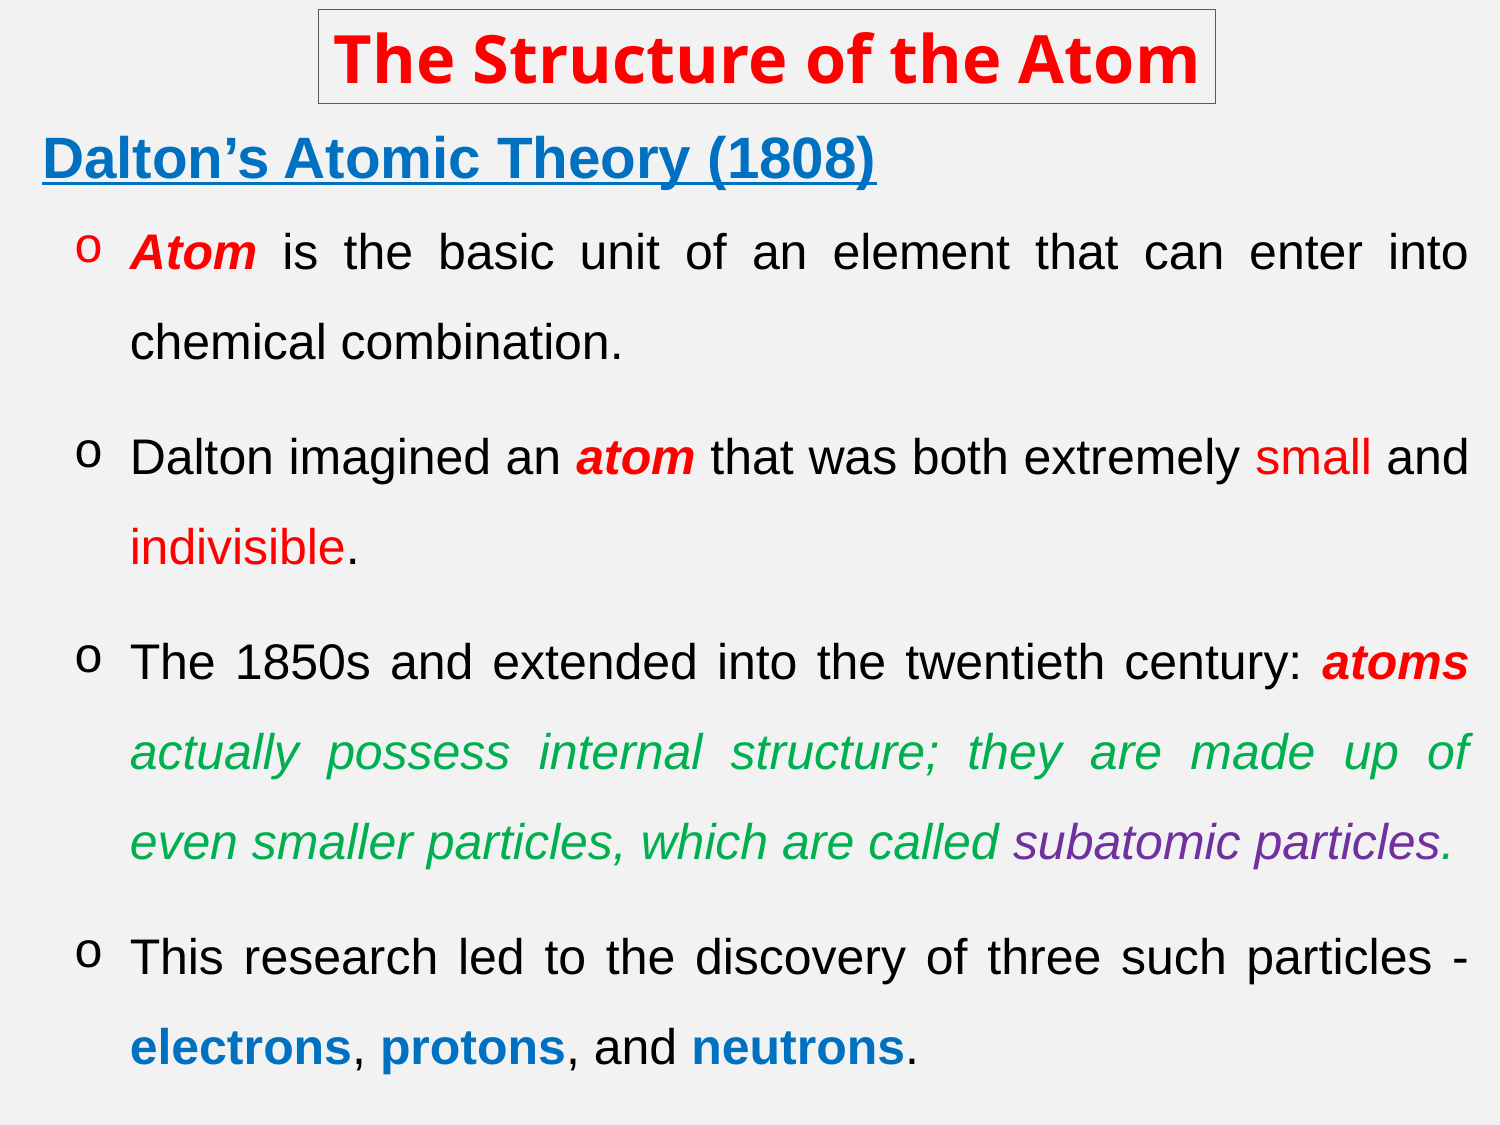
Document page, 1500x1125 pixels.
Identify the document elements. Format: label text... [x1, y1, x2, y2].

text_box Atom is the basic unit of an element that can enter into chemical combination. Dalton imagined an atom that was both extremely small and indivisible. The 1850s and extended into the twentieth century: atoms actually possess internal structure; they are made up of even smaller particles, which are called subatomic particles. This research led to the discovery of three such particles -electrons, protons, and neutrons. [58, 182, 1485, 1082]
text_box The Structure of the Atom [318, 9, 1216, 104]
text_box Dalton’s Atomic Theory (1808) [0, 107, 920, 204]
